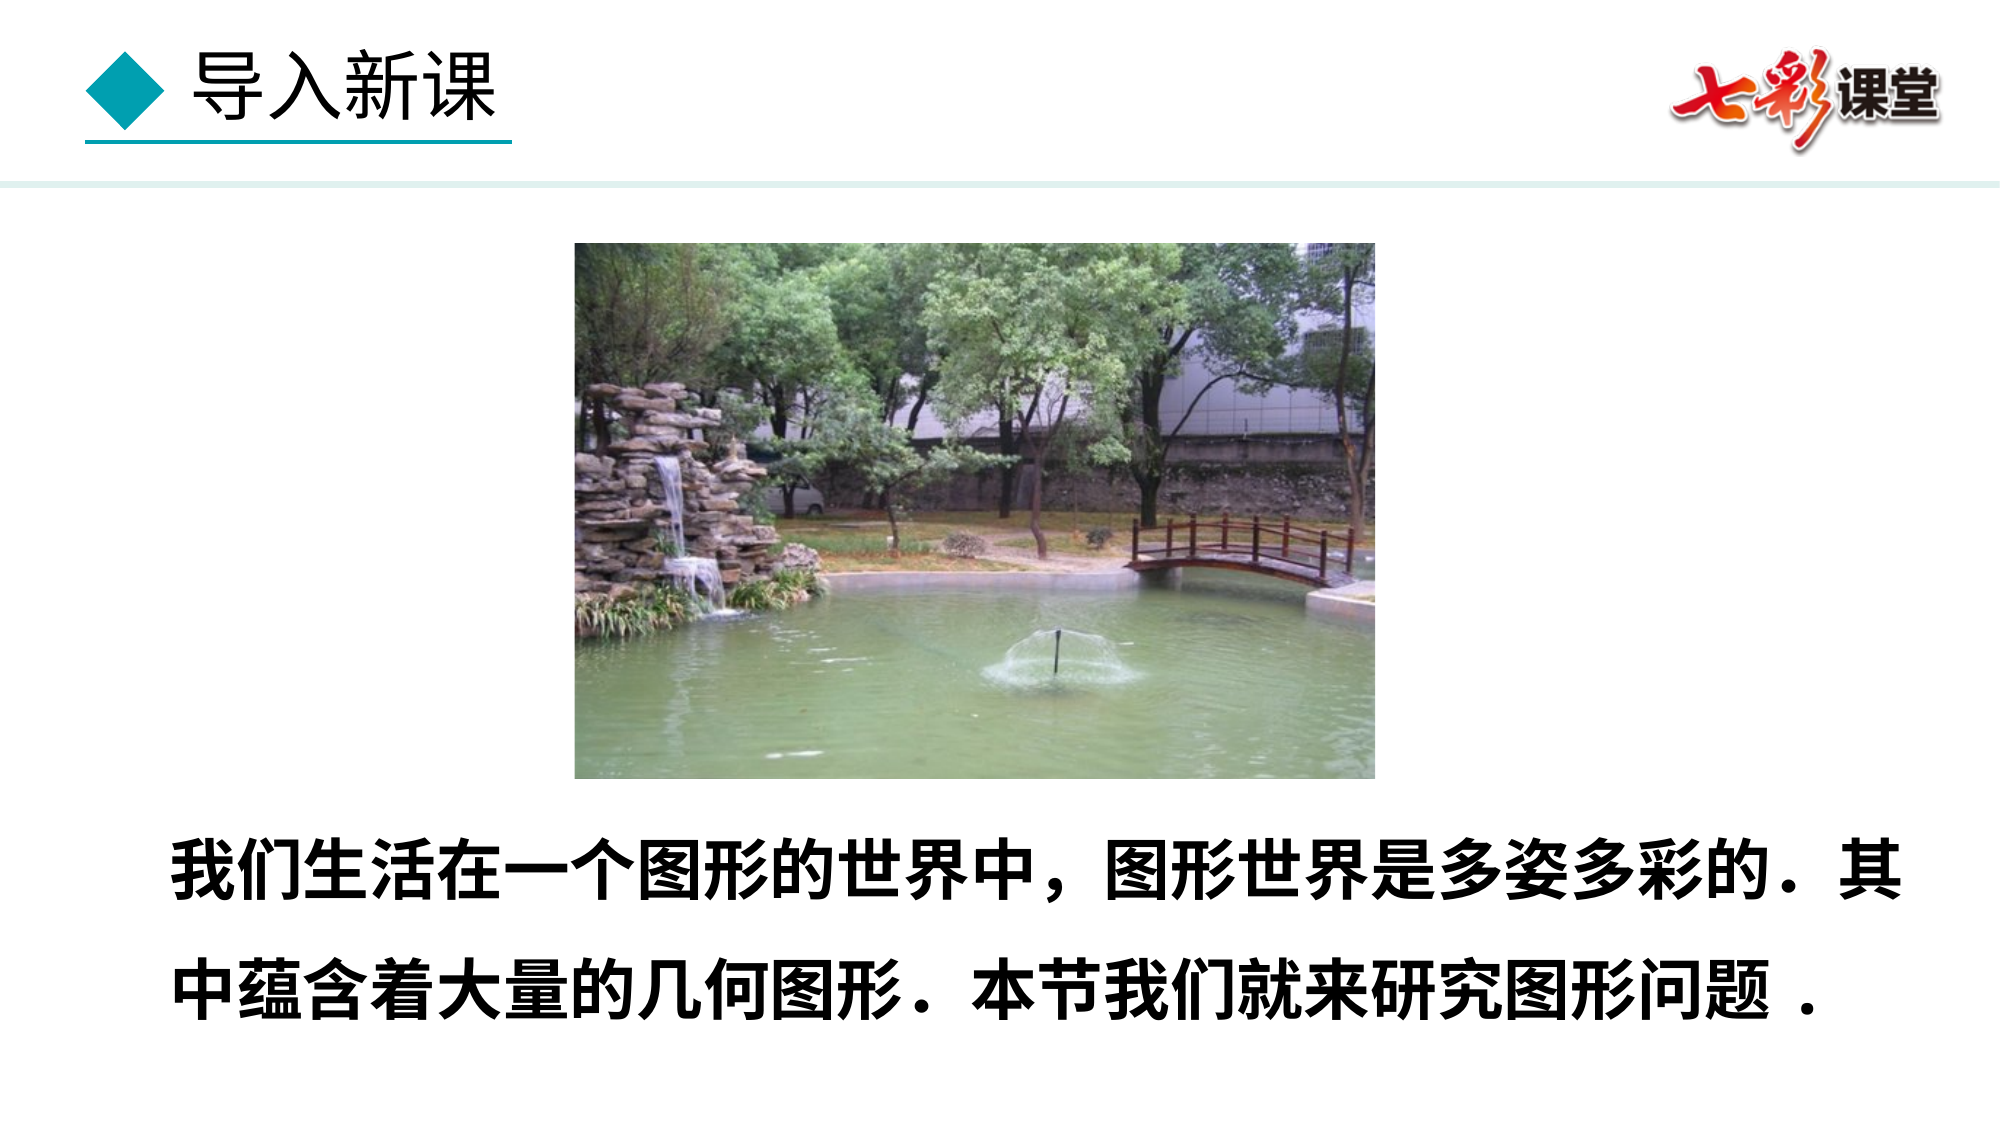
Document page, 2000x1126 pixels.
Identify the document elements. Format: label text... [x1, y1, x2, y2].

picture [1666, 42, 1948, 157]
picture [574, 243, 1376, 779]
text_box 我们生活在一个图形的世界中，图形世界是多姿多彩的．其中蕴含着大量的几何图形．本节我们就来研究图形问题. [149, 778, 1950, 1039]
